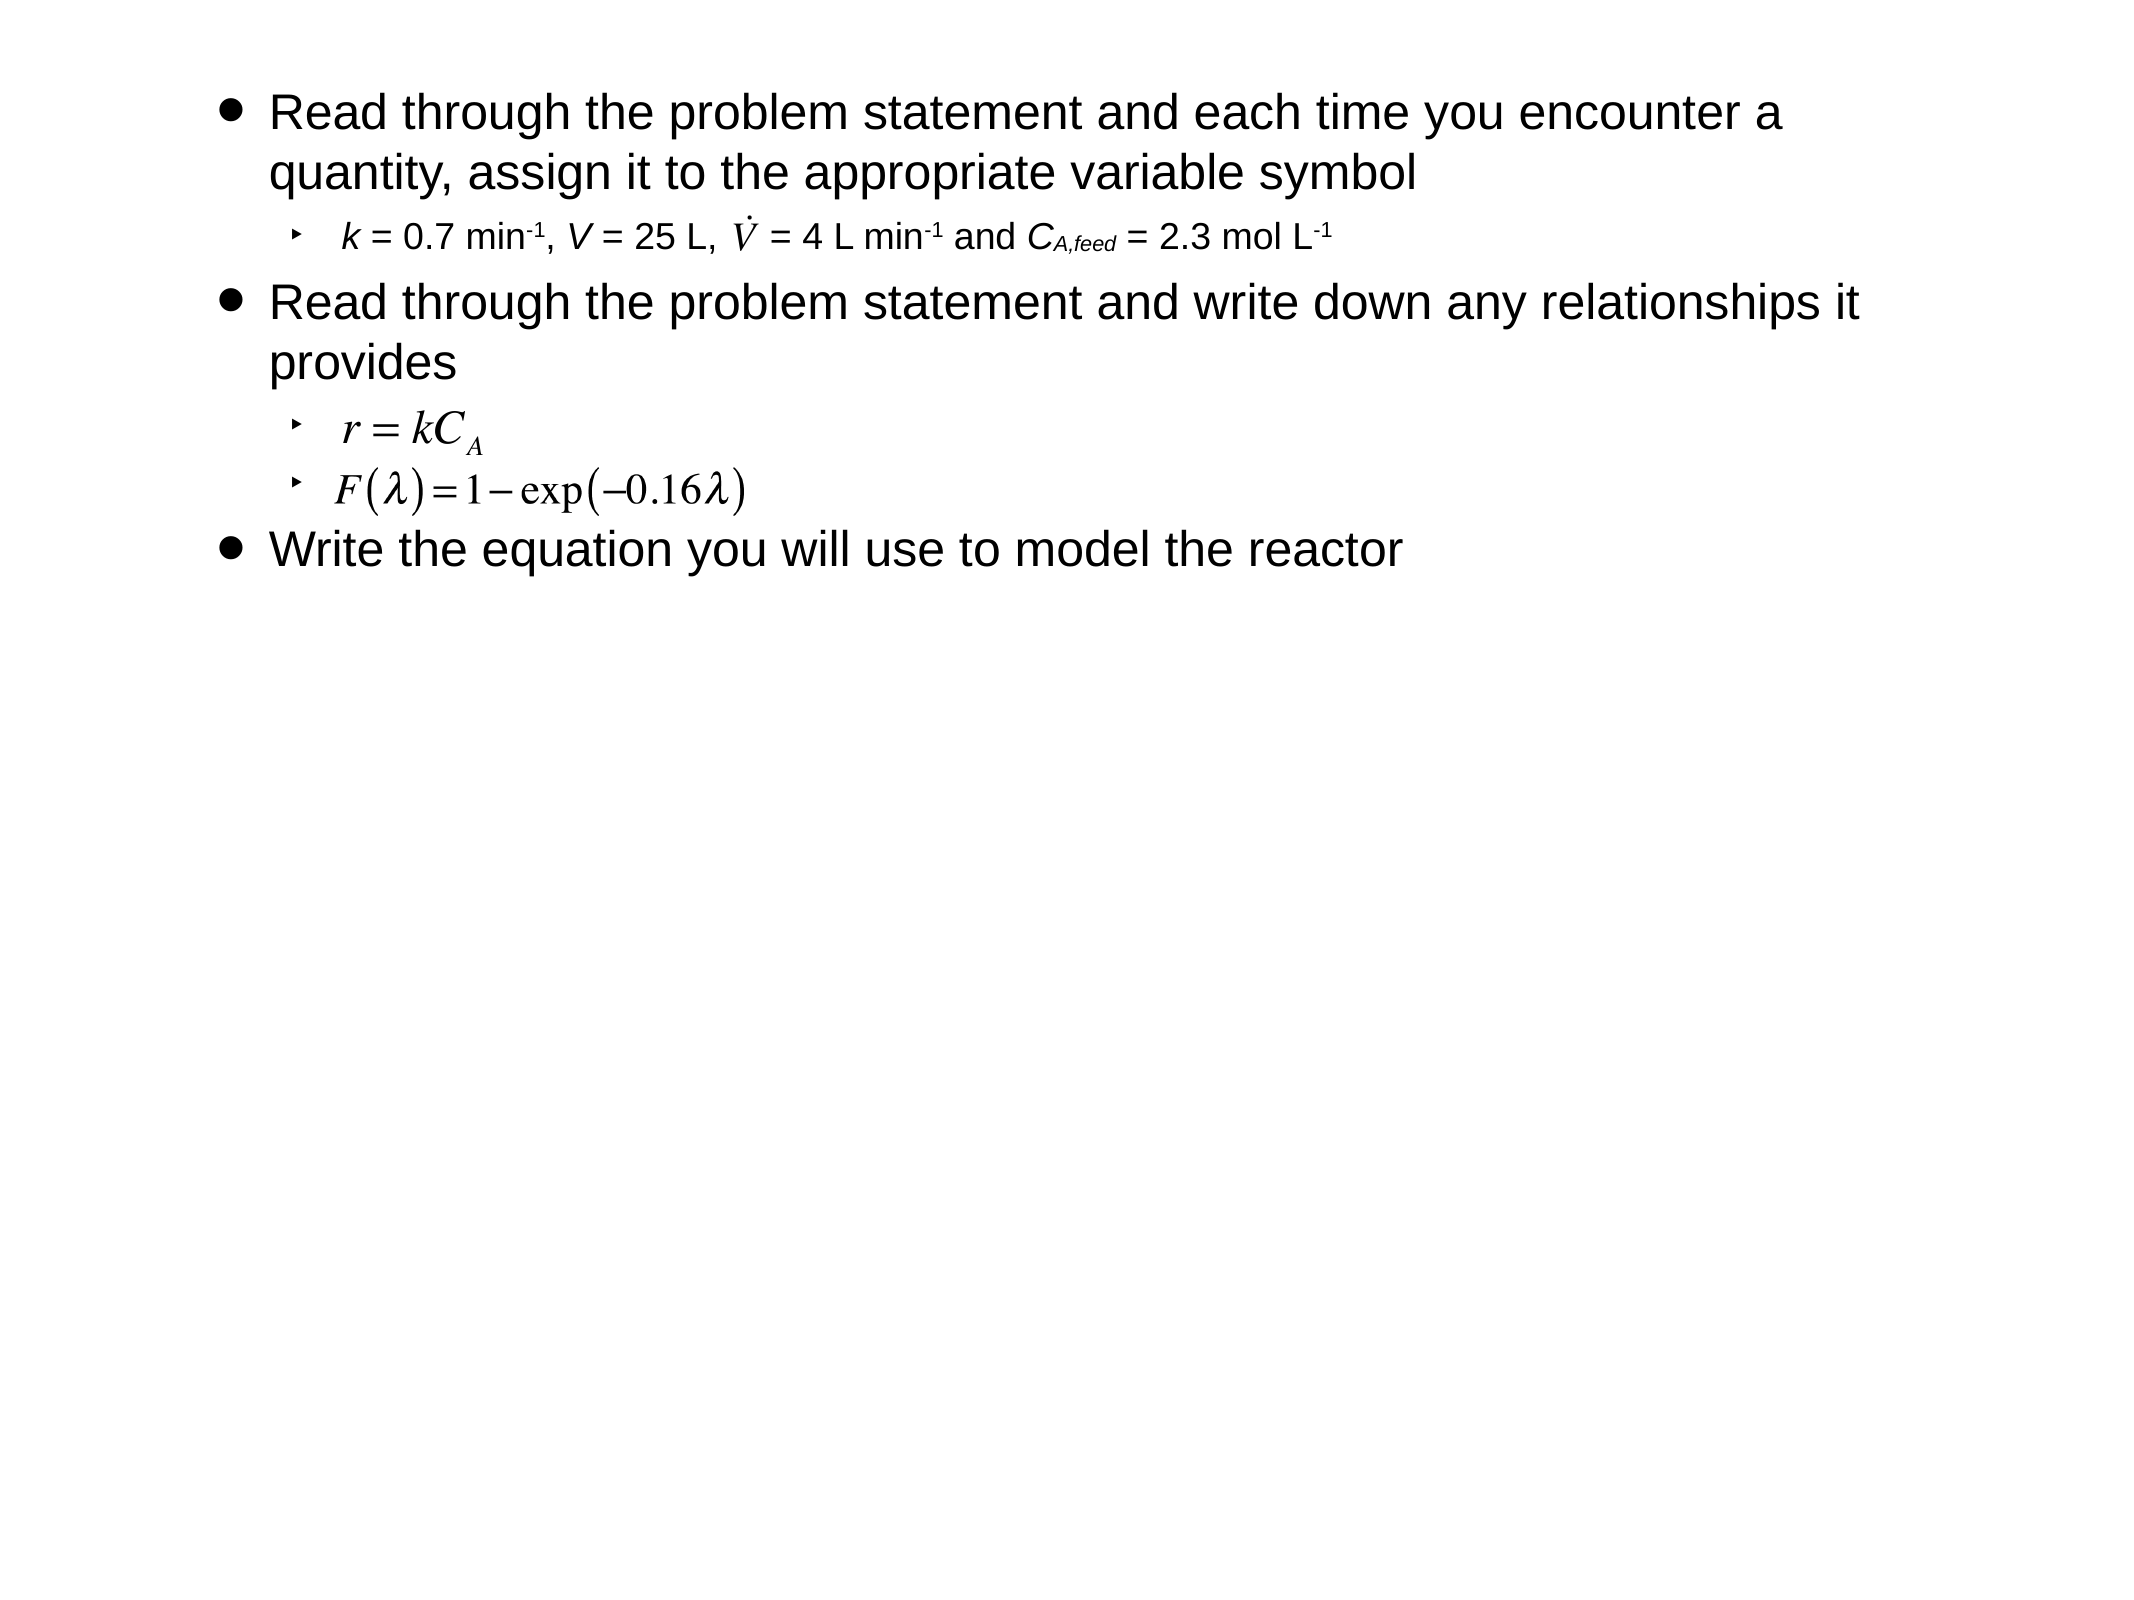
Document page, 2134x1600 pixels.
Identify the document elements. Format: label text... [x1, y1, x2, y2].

picture [327, 399, 751, 525]
picture [727, 206, 768, 257]
list Read through the problem statement and each time you encounter a quantity, assign it to the appropriate variable symbol k = 0.7 min-1, V = 25 L, = 4 L min-1 and CA,feed = 2.3 mol L-1 Read through the problem statement and write down any relationships it provides Write the equation you will use to model the reactor [208, 70, 1925, 1478]
